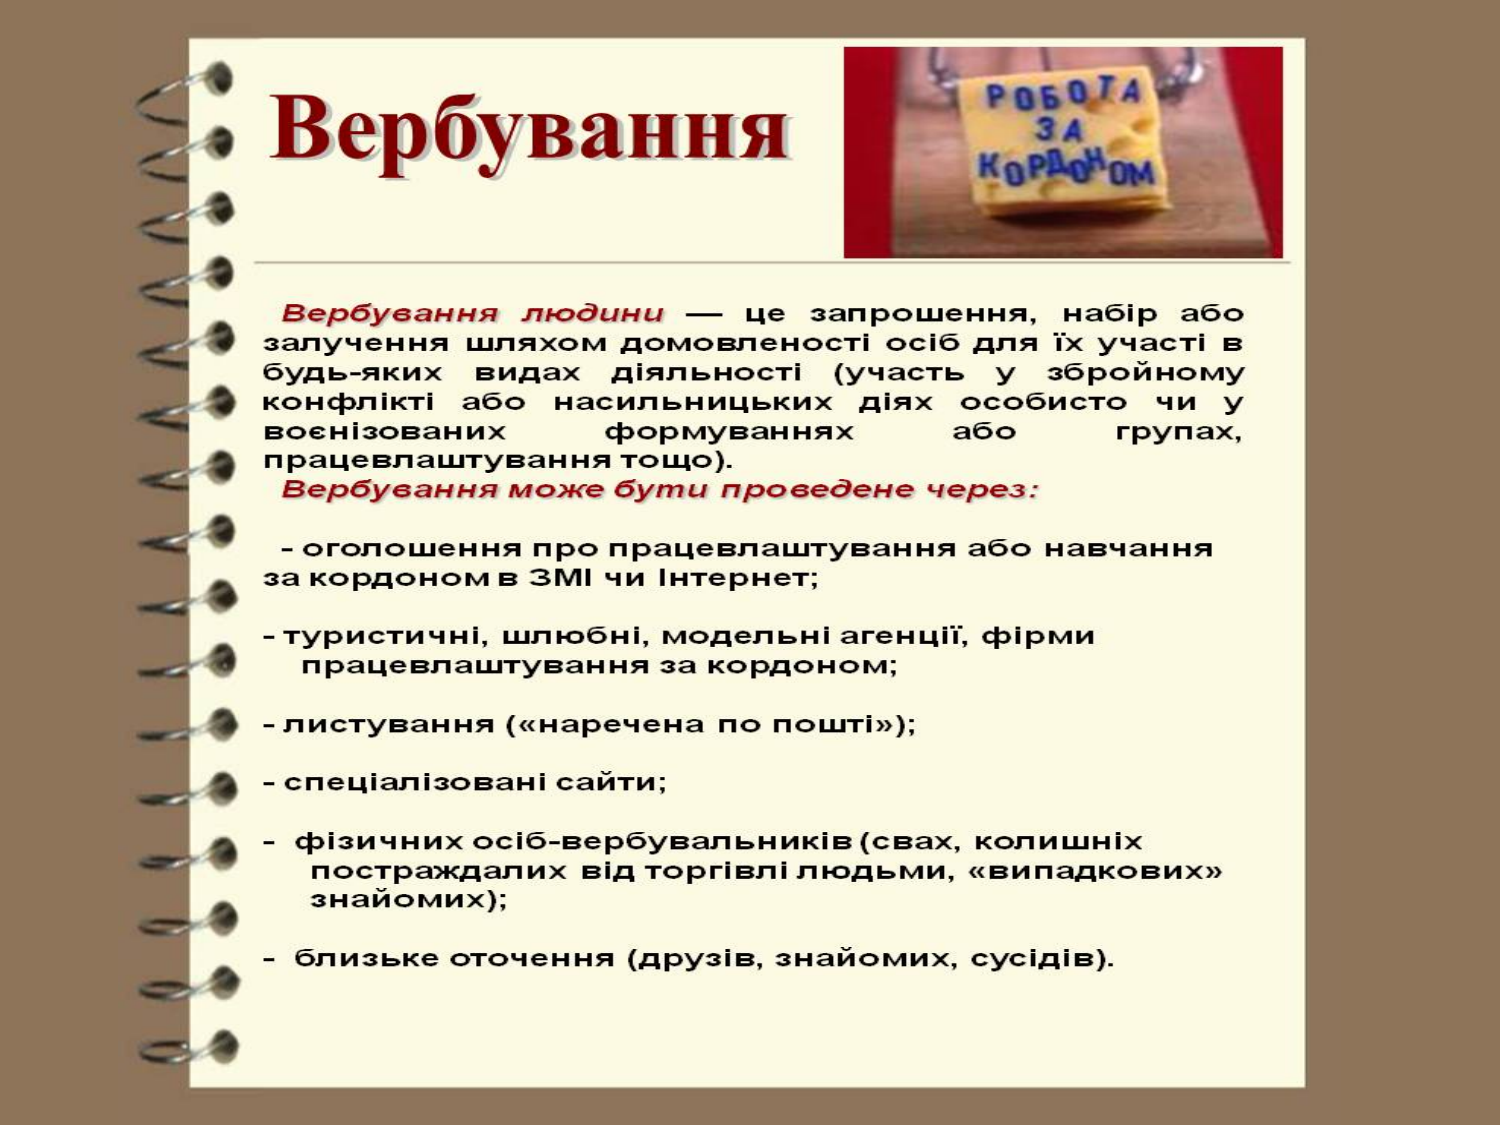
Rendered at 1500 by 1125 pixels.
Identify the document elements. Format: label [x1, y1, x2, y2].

picture [118, 0, 1341, 1125]
